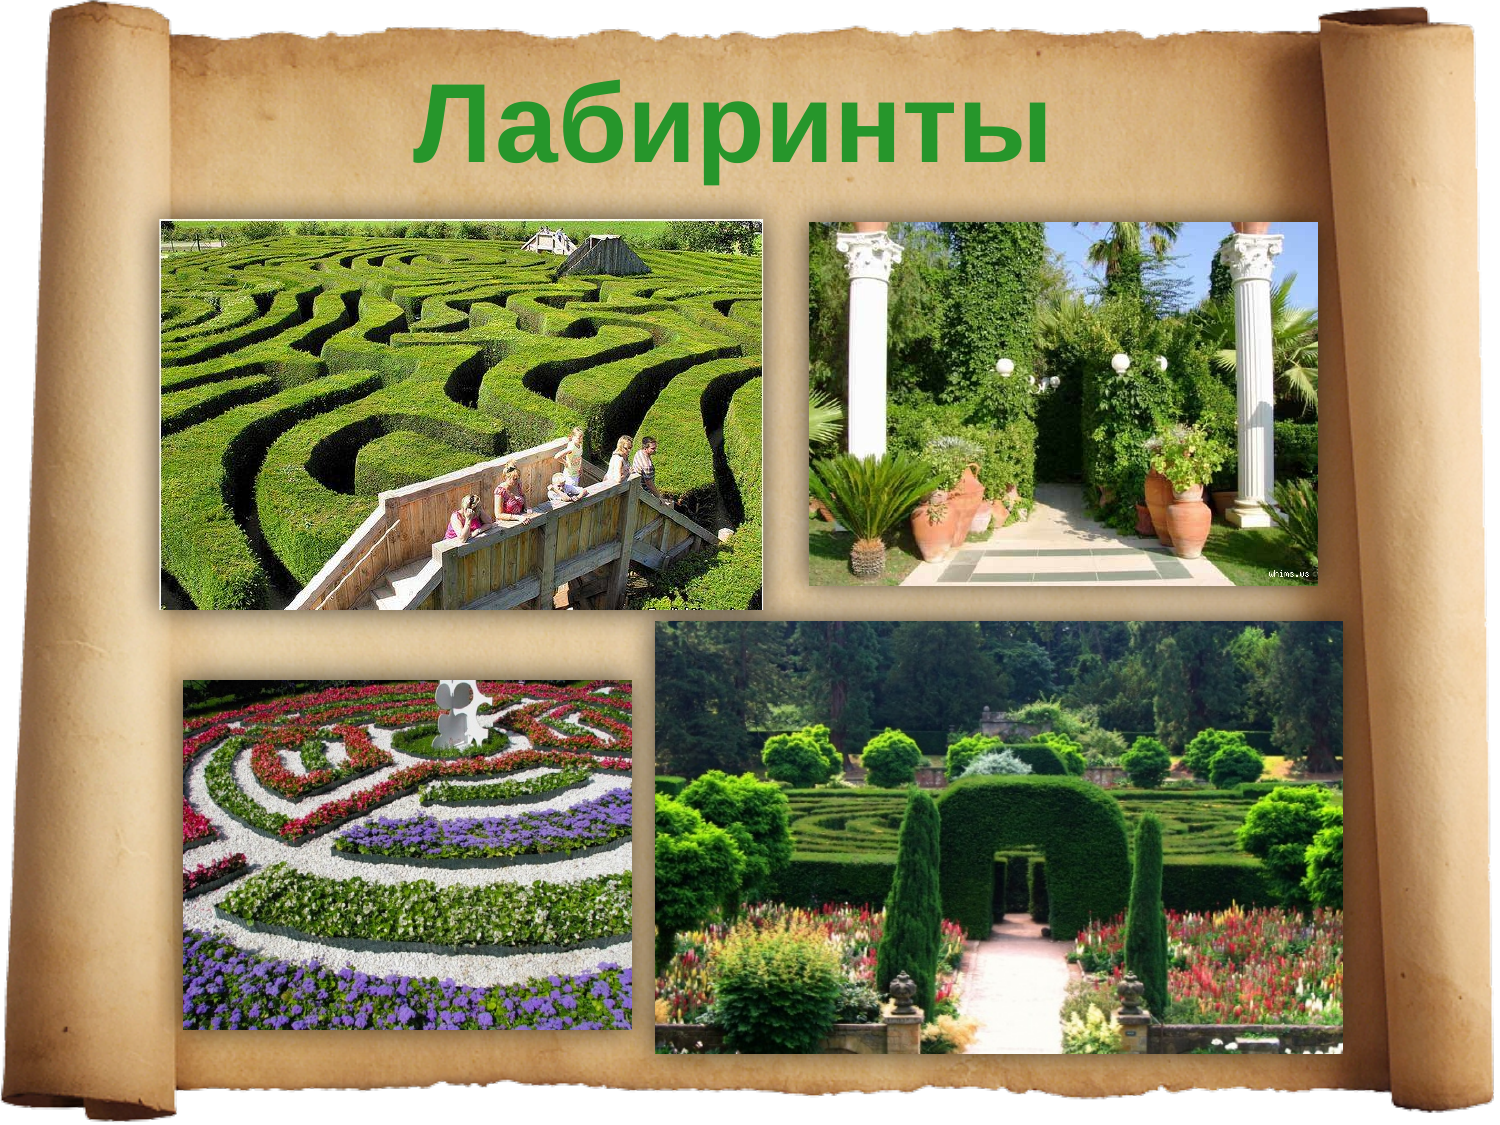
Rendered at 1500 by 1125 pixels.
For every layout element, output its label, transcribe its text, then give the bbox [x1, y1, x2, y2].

picture [0, 0, 1500, 1125]
text_box Лабиринты [398, 42, 1070, 193]
